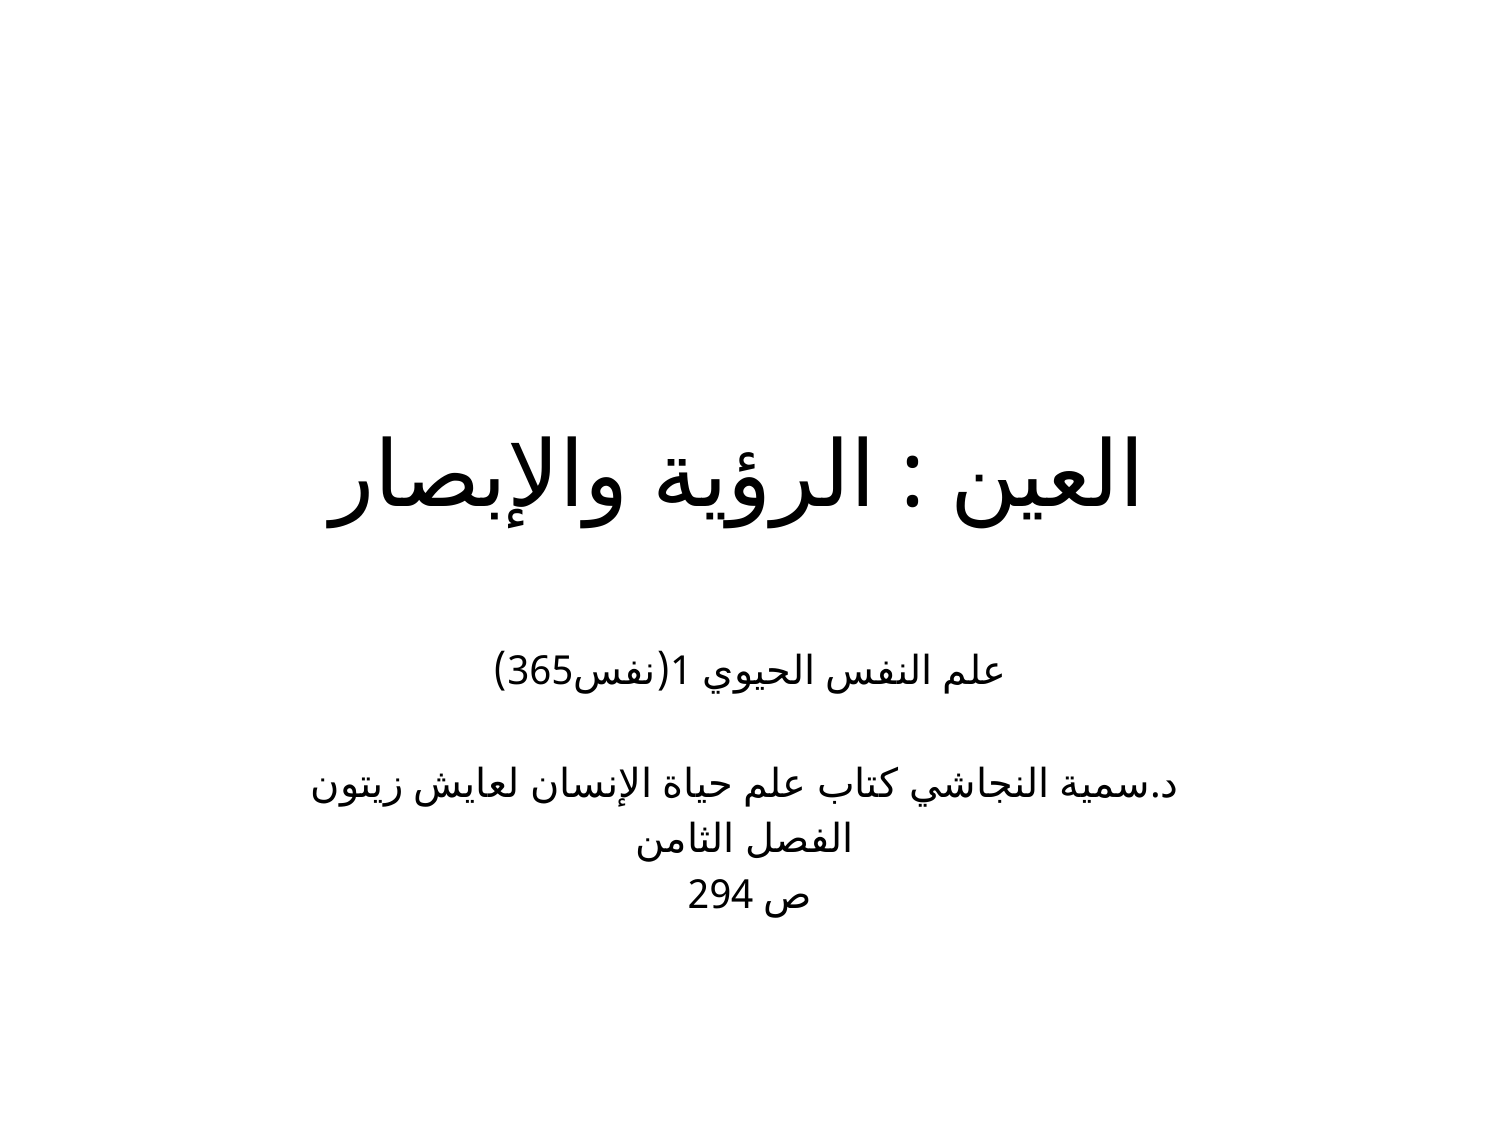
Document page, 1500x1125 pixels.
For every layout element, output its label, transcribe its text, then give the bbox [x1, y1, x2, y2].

subtitle علم النفس الحيوي 1(نفس365) د.سمية النجاشي كتاب علم حياة الإنسان لعايش زيتون الفصل الثامن ص 294 [225, 637, 1275, 925]
title العين : الرؤية والإبصار [112, 349, 1388, 591]
